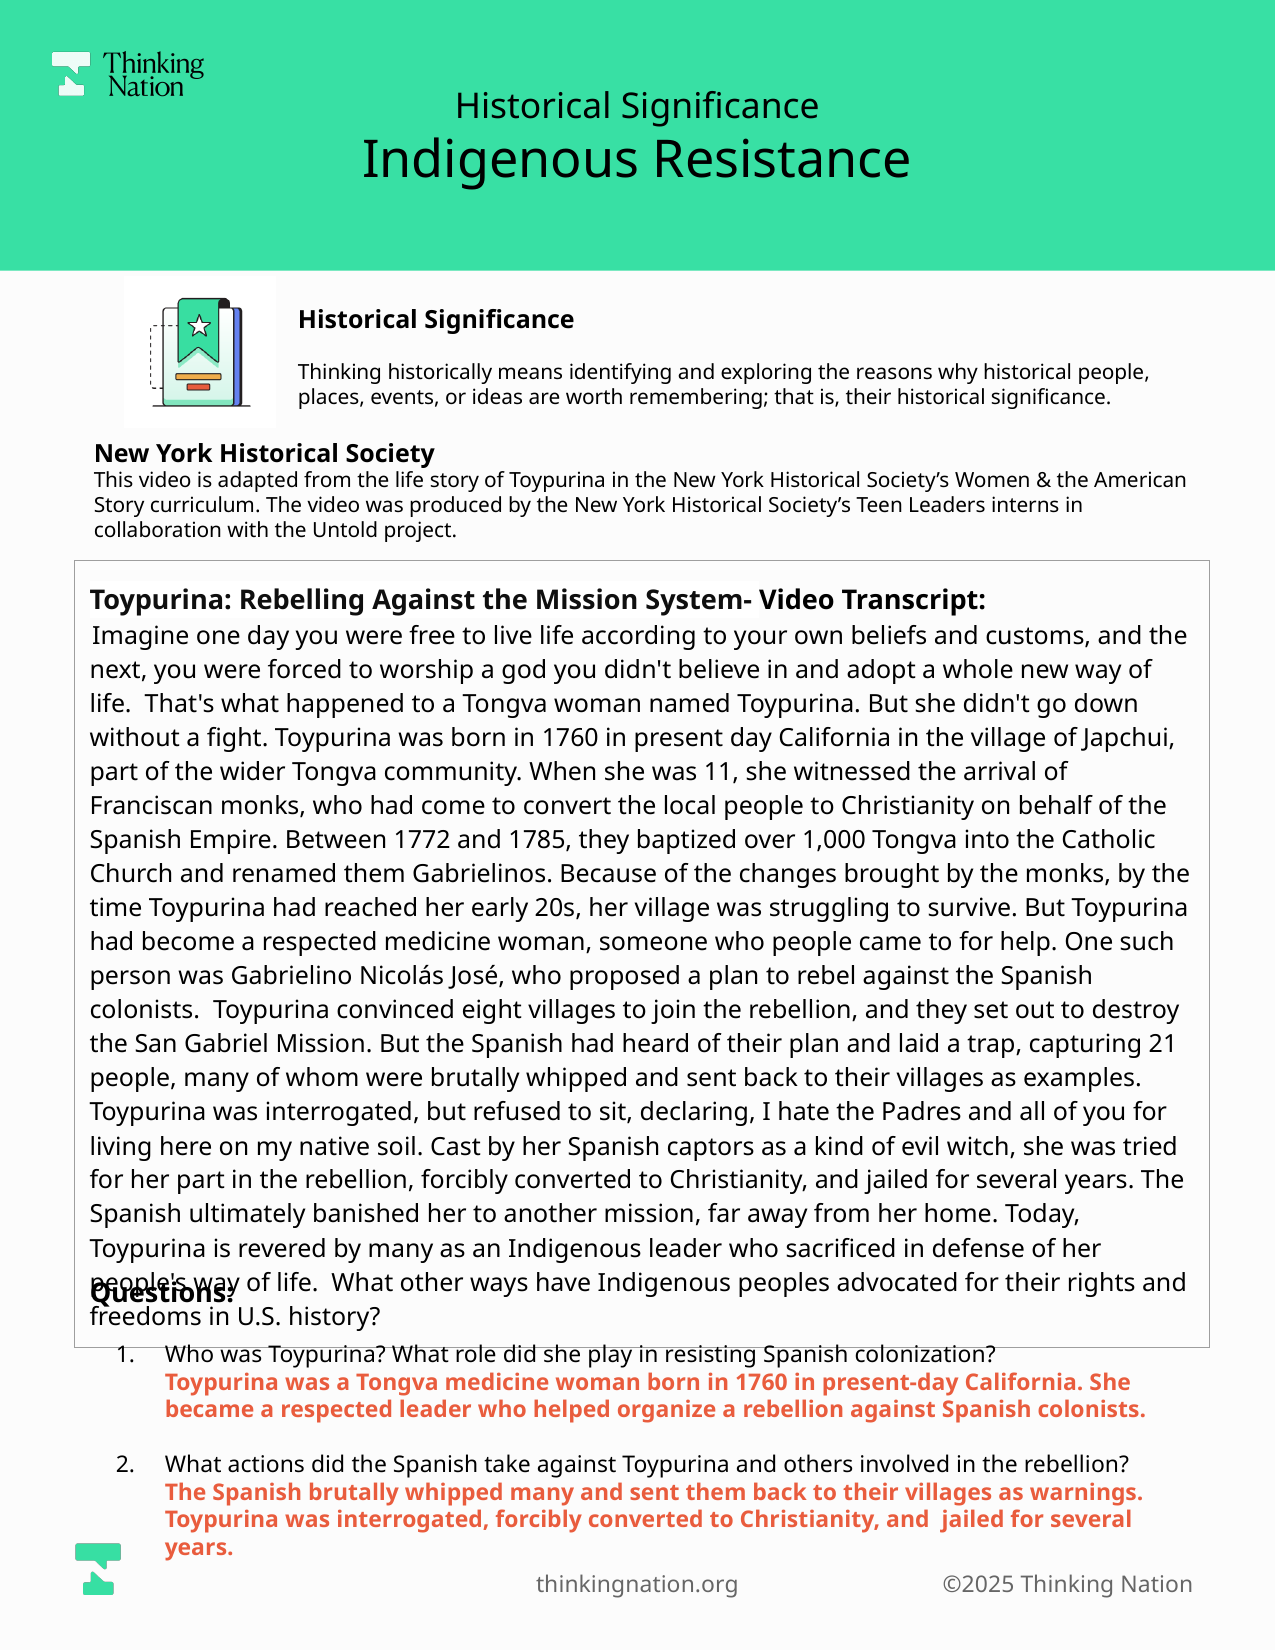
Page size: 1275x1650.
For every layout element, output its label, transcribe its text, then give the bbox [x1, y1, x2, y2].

text_box Historical Significance Thinking historically means identifying and exploring the reasons why historical people, places, events, or ideas are worth remembering; that is, their historical significance. [281, 284, 1210, 418]
table_header Toypurina: Rebelling Against the Mission System- Video Transcript: Imagine one day you were free to live life according to your own beliefs and customs, and the next, you were forced to worship a god you didn't believe in and adopt a whole new way of life. That's what happened to a Tongva woman named Toypurina. But she didn't go down without a fight. Toypurina was born in 1760 in present day California in the village of Japchui, part of the wider Tongva community. When she was 11, she witnessed the arrival of Franciscan monks, who had come to convert the local people to Christianity on behalf of the Spanish Empire. Between 1772 and 1785, they baptized over 1,000 Tongva into the Catholic Church and renamed them Gabrielinos. Because of the changes brought by the monks, by the time Toypurina had reached her early 20s, her village was struggling to survive. But Toypurina had become a respected medicine woman, someone who people came to for help. One such person was Gabrielino Nicolás José, who proposed a plan to rebel against the Spanish colonists. Toypurina convinced eight villages to join the rebellion, and they set out to destroy the San Gabriel Mission. But the Spanish had heard of their plan and laid a trap, capturing 21 people, many of whom were brutally whipped and sent back to their villages as examples. Toypurina was interrogated, but refused to sit, declaring, I hate the Padres and all of you for living here on my native soil. Cast by her Spanish captors as a kind of evil witch, she was tried for her part in the rebellion, forcibly converted to Christianity, and jailed for several years. The Spanish ultimately banished her to another mission, far away from her home. Today, Toypurina is revered by many as an Indigenous leader who sacrificed in defense of her people's way of life. What other ways have Indigenous peoples advocated for their rights and freedoms in U.S. history? [75, 561, 1209, 1347]
picture [124, 276, 276, 428]
text_box Historical Significance Indigenous Resistance [0, 0, 1275, 271]
text_box Questions: Who was Toypurina? What role did she play in resisting Spanish colonization? Toypurina was a Tongva medicine woman born in 1760 in present-day California. She became a respected leader who helped organize a rebellion against Spanish colonists. What actions did the Spanish take against Toypurina and others involved in the rebellion? The Spanish brutally whipped many and sent them back to their villages as warnings. Toypurina was interrogated, forcibly converted to Christianity, and jailed for several years. [74, 1260, 1201, 1575]
picture [62, 1533, 134, 1605]
picture [35, 37, 210, 110]
text_box ©2025 Thinking Nation [907, 1553, 1210, 1605]
text_box New York Historical Society This video is adapted from the life story of Toypurina in the New York Historical Society’s Women & the American Story curriculum. The video was produced by the New York Historical Society’s Teen Leaders interns in collaboration with the Untold project. [74, 418, 1210, 553]
text_box thinkingnation.org [486, 1575, 789, 1605]
